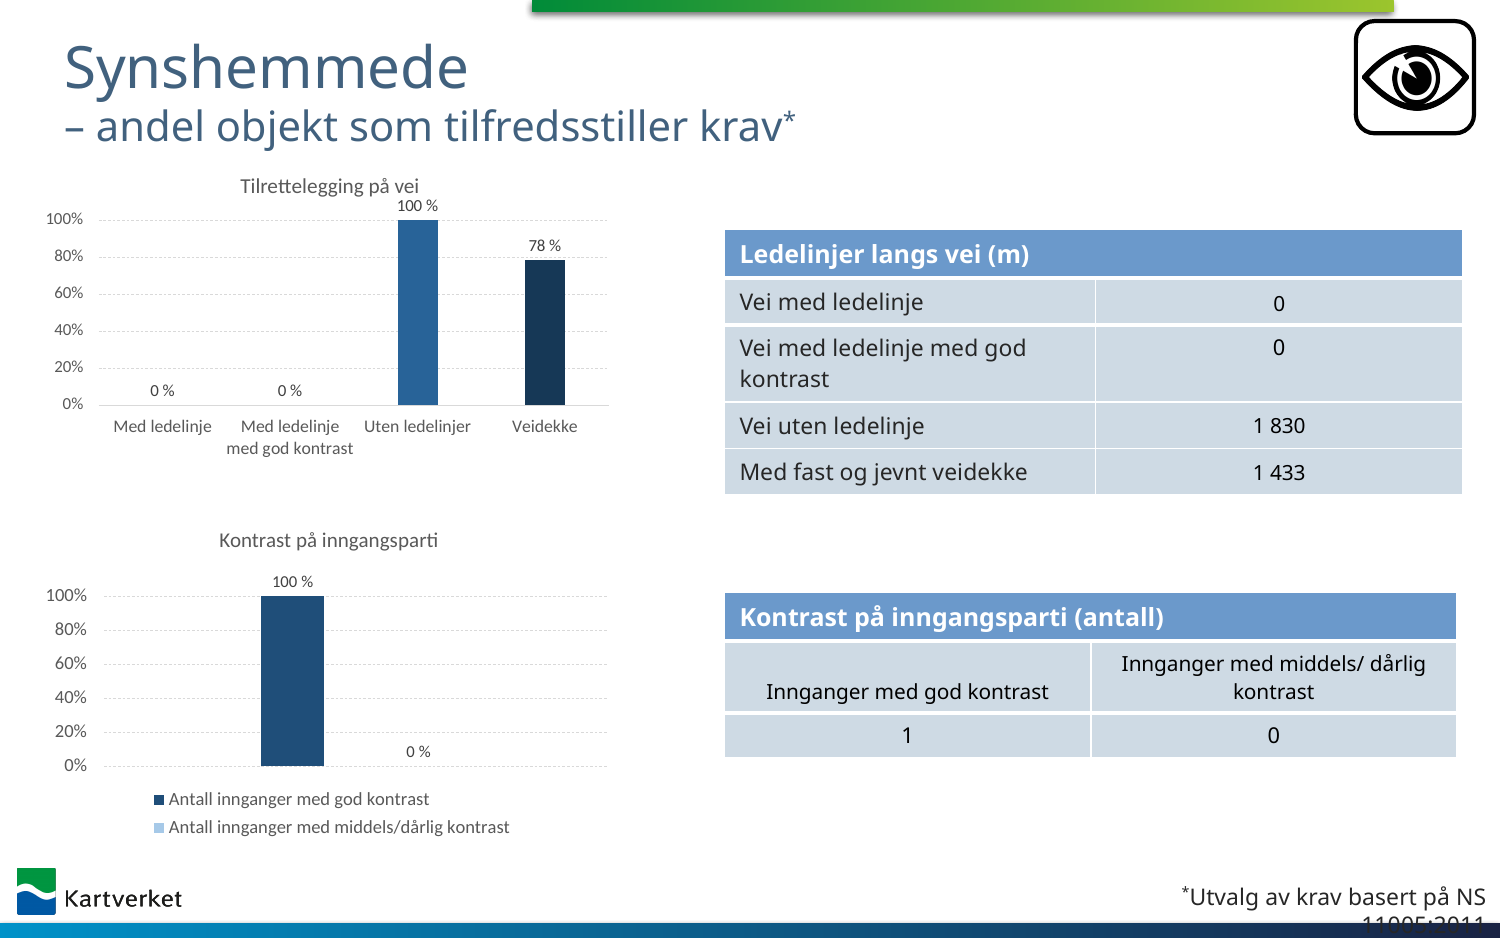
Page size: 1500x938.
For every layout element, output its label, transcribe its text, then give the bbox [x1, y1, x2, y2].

table_cell Innganger med god kontrast [725, 643, 1090, 711]
text_box Synshemmede – andel objekt som tilfredsstiller krav* [49, 24, 1431, 158]
table_cell 1 433 [1096, 449, 1462, 494]
table_cell Vei med ledelinje [725, 280, 1095, 323]
table_cell 0 [1092, 715, 1456, 757]
table_header Kontrast på inngangsparti (antall) [725, 593, 1456, 639]
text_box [1355, 20, 1475, 134]
table_cell Vei med ledelinje med god kontrast [725, 327, 1095, 401]
table_cell 1 830 [1096, 403, 1462, 448]
table_cell 0 [1096, 280, 1462, 323]
picture [41, 166, 619, 492]
table_cell 1 [725, 715, 1090, 757]
table_cell Innganger med middels/ dårlig kontrast [1092, 643, 1456, 711]
table_header Ledelinjer langs vei (m) [725, 230, 1462, 276]
table_cell 0 [1096, 327, 1462, 401]
table_cell Vei uten ledelinje [725, 403, 1095, 448]
picture [41, 520, 617, 846]
table_cell Med fast og jevnt veidekke [725, 449, 1095, 494]
text_box *Utvalg av krav basert på NS 11005:2011 [1068, 873, 1500, 938]
